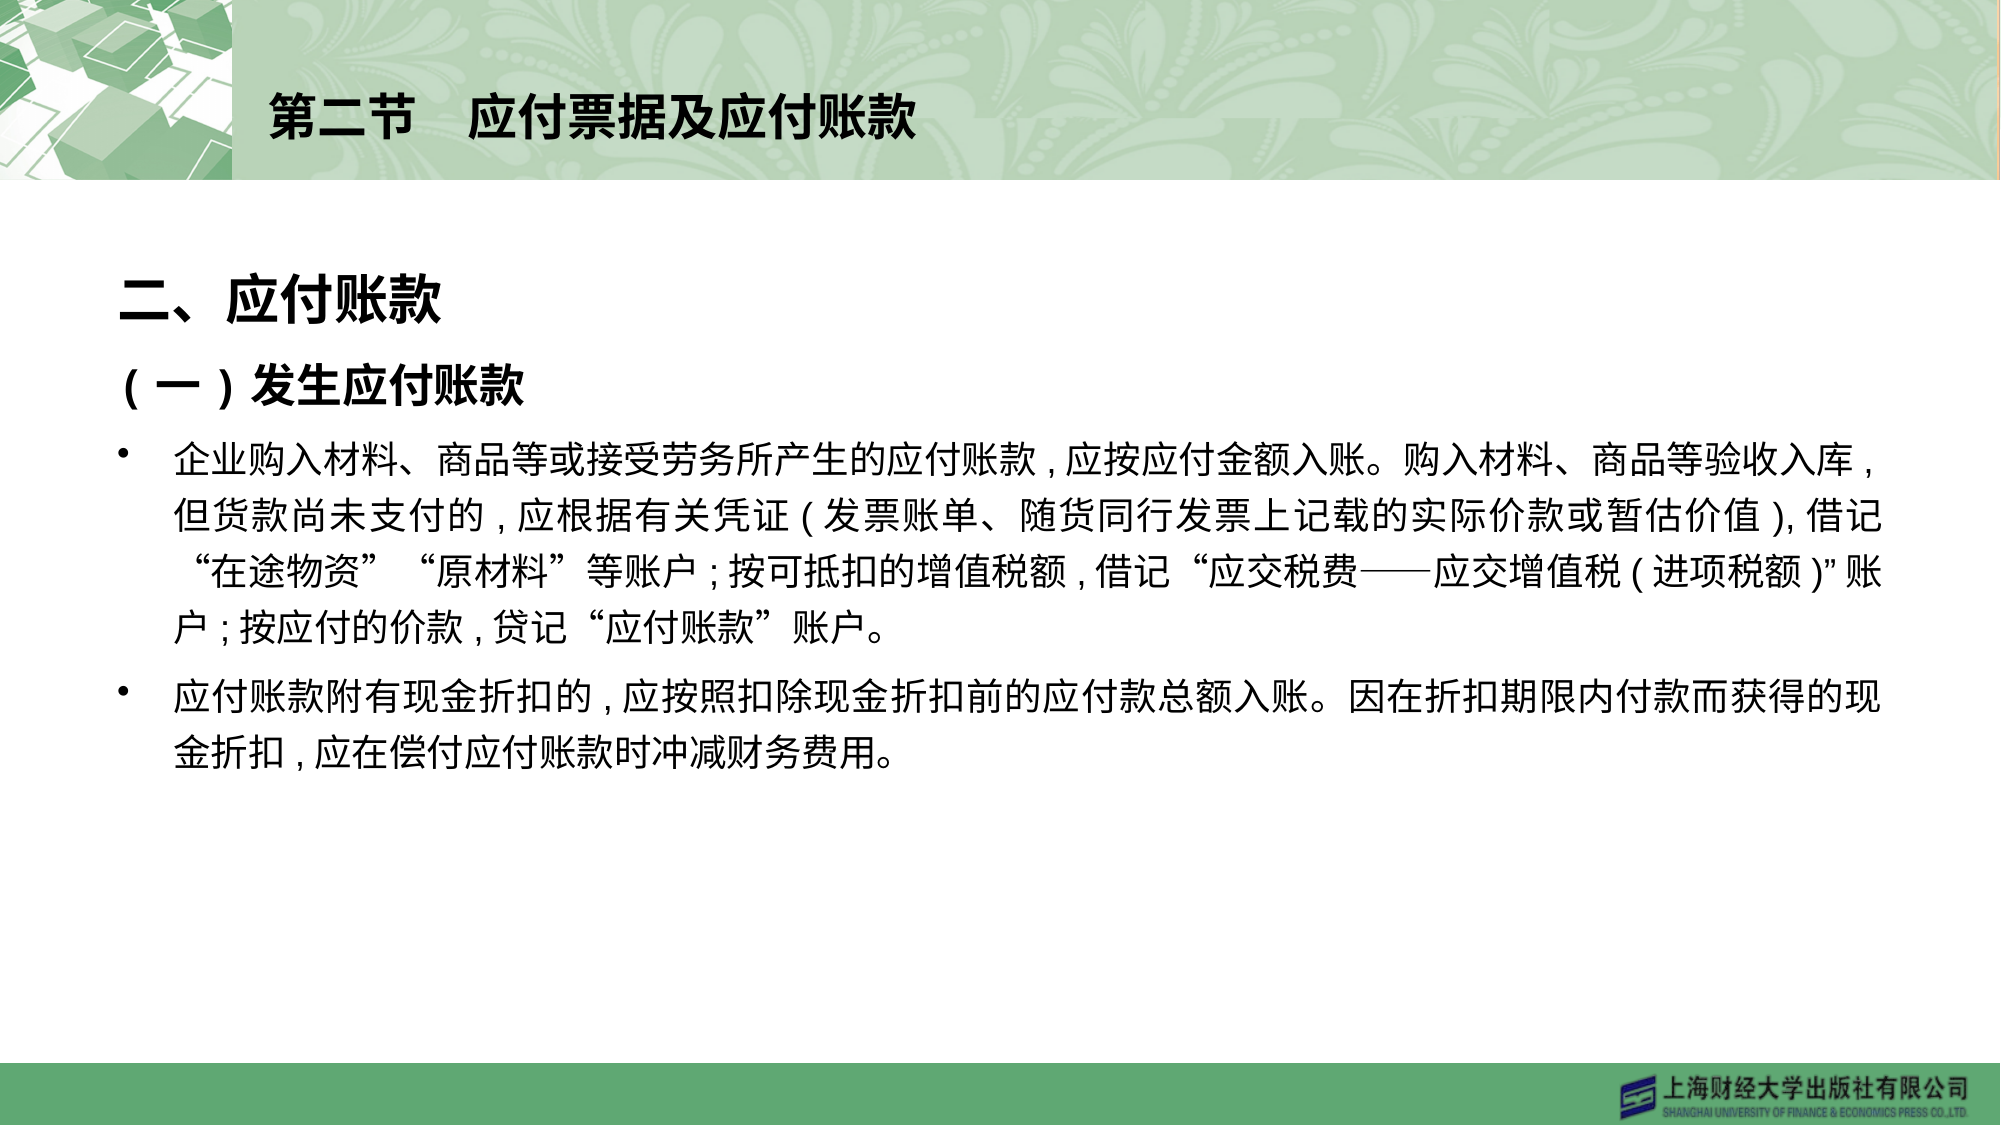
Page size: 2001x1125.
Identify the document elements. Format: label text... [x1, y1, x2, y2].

title 第二节 应付票据及应付账款 [252, 64, 1609, 168]
list 二、应付账款 (一)发生应付账款 企业购入材料、商品等或接受劳务所产生的应付账款,应按应付金额入账。购入材料、商品等验收入库,但货款尚未支付的,应根据有关凭证(发票账单、随货同行发票上记载的实际价款或暂估价值),借记“在途物资”“原材料”等账户;按可抵扣的增值税额,借记“应交税费——应交增值税(进项税额)”账户;按应付的价款,贷记“应付账款”账户。 应付账款附有现金折扣的,应按照扣除现金折扣前的应付款总额入账。因在折扣期限内付款而获得的现金折扣,应在偿付应付账款时冲减财务费用。 [102, 241, 1898, 1065]
picture [0, 0, 2001, 1125]
